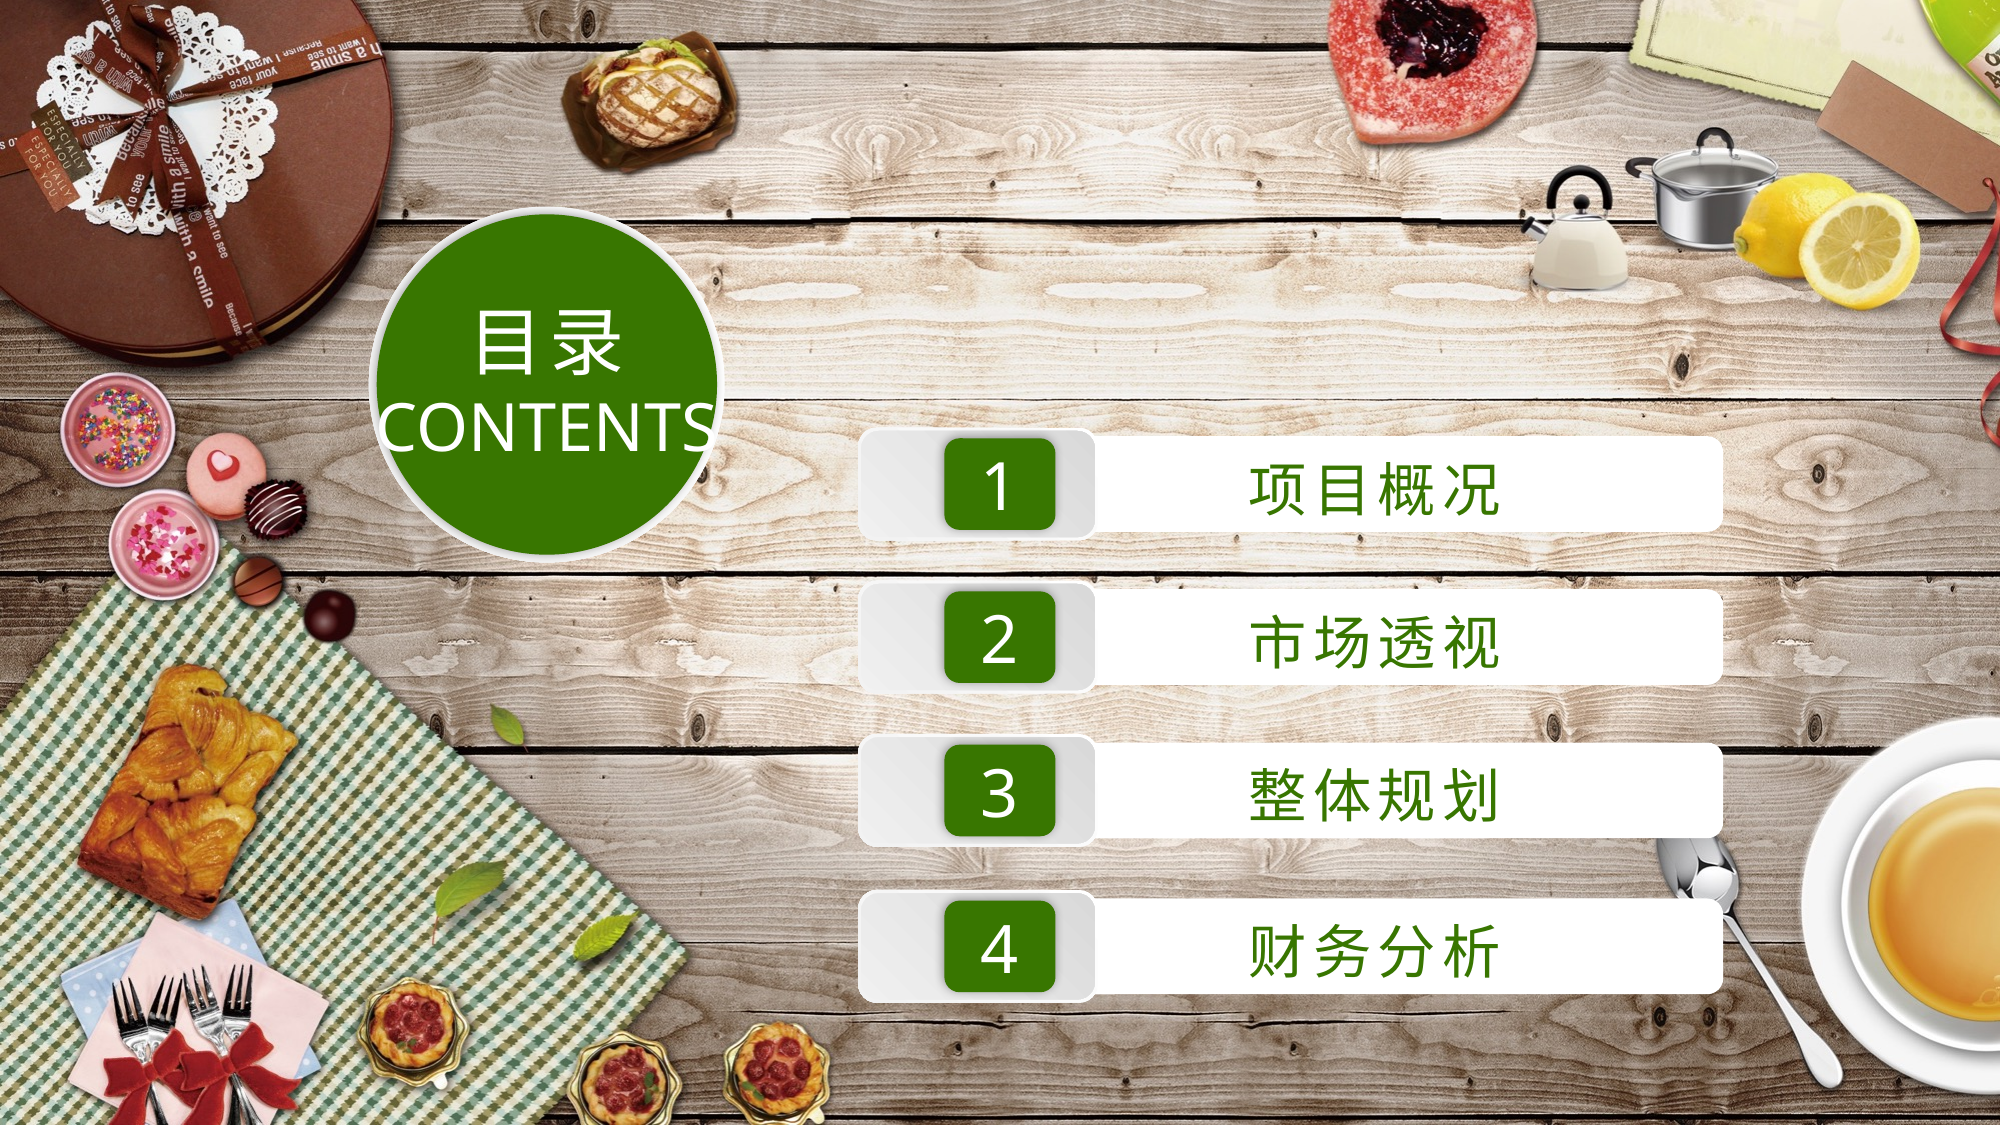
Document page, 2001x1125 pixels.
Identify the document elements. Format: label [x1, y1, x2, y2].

picture [0, 0, 2000, 1125]
text_box [858, 733, 1098, 847]
text_box [357, 206, 737, 563]
text_box [858, 580, 1098, 694]
text_box [858, 427, 1098, 541]
text_box [858, 889, 1098, 1003]
